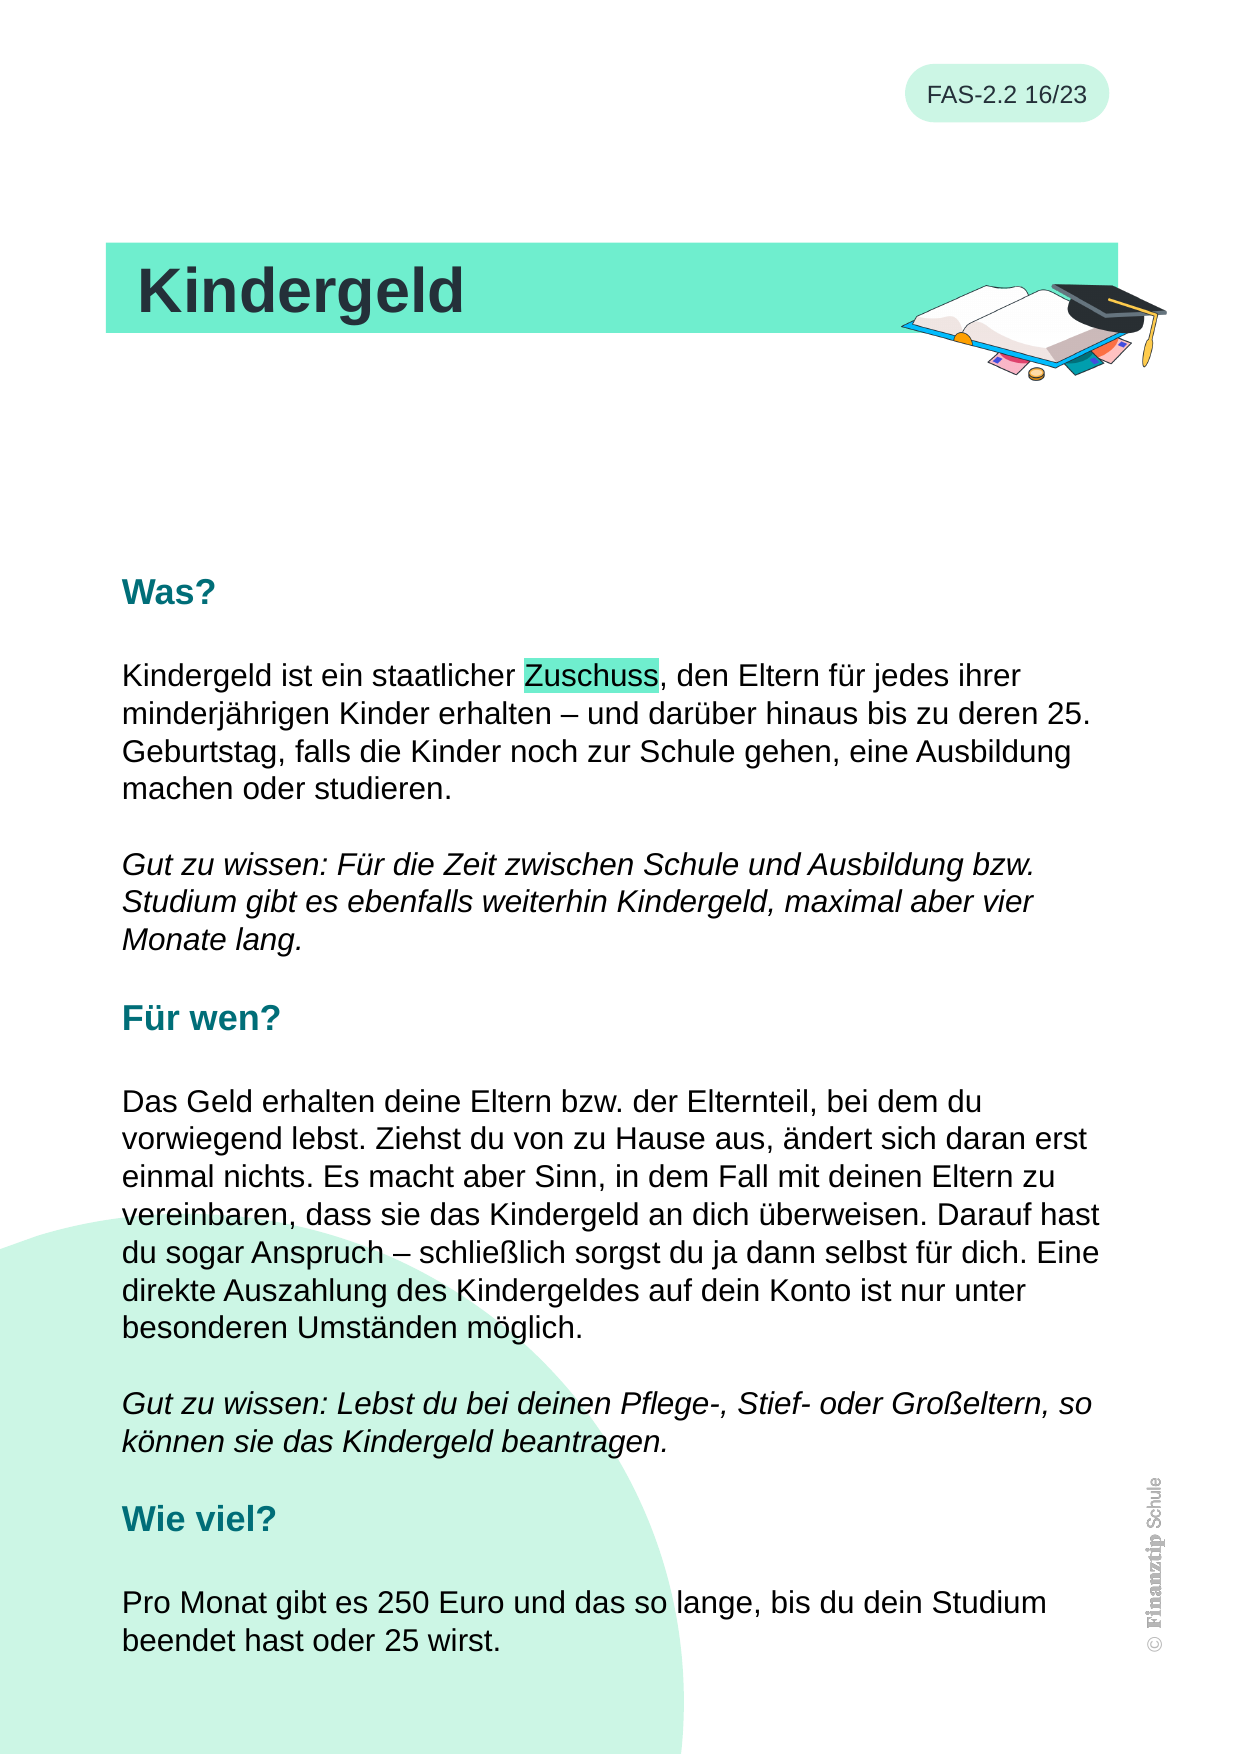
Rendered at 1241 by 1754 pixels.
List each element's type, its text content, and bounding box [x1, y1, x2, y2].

picture [1143, 1478, 1165, 1628]
picture [901, 284, 1168, 381]
text_box Was? Kindergeld ist ein staatlicher Zuschuss, den Eltern für jedes ihrer minderjährigen Kinder erhalten – und darüber hinaus bis zu deren 25. Geburtstag, falls die Kinder noch zur Schule gehen, eine Ausbildung machen oder studieren. Gut zu wissen: Für die Zeit zwischen Schule und Ausbildung bzw. Studium gibt es ebenfalls weiterhin Kindergeld, maximal aber vier Monate lang. Für wen? Das Geld erhalten deine Eltern bzw. der Elternteil, bei dem du vorwiegend lebst. Ziehst du von zu Hause aus, ändert sich daran erst einmal nichts. Es macht aber Sinn, in dem Fall mit deinen Eltern zu vereinbaren, dass sie das Kindergeld an dich überweisen. Darauf hast du sogar Anspruch – schließlich sorgst du ja dann selbst für dich. Eine direkte Auszahlung des Kindergeldes auf dein Konto ist nur unter besonderen Umständen möglich. Gut zu wissen: Lebst du bei deinen Pflege-, Stief- oder Großeltern, so können sie das Kindergeld beantragen. Wie viel? Pro Monat gibt es 250 Euro und das so lange, bis du dein Studium beendet hast oder 25 wirst. [121, 561, 1119, 1666]
text_box Kindergeld [105, 242, 1119, 333]
